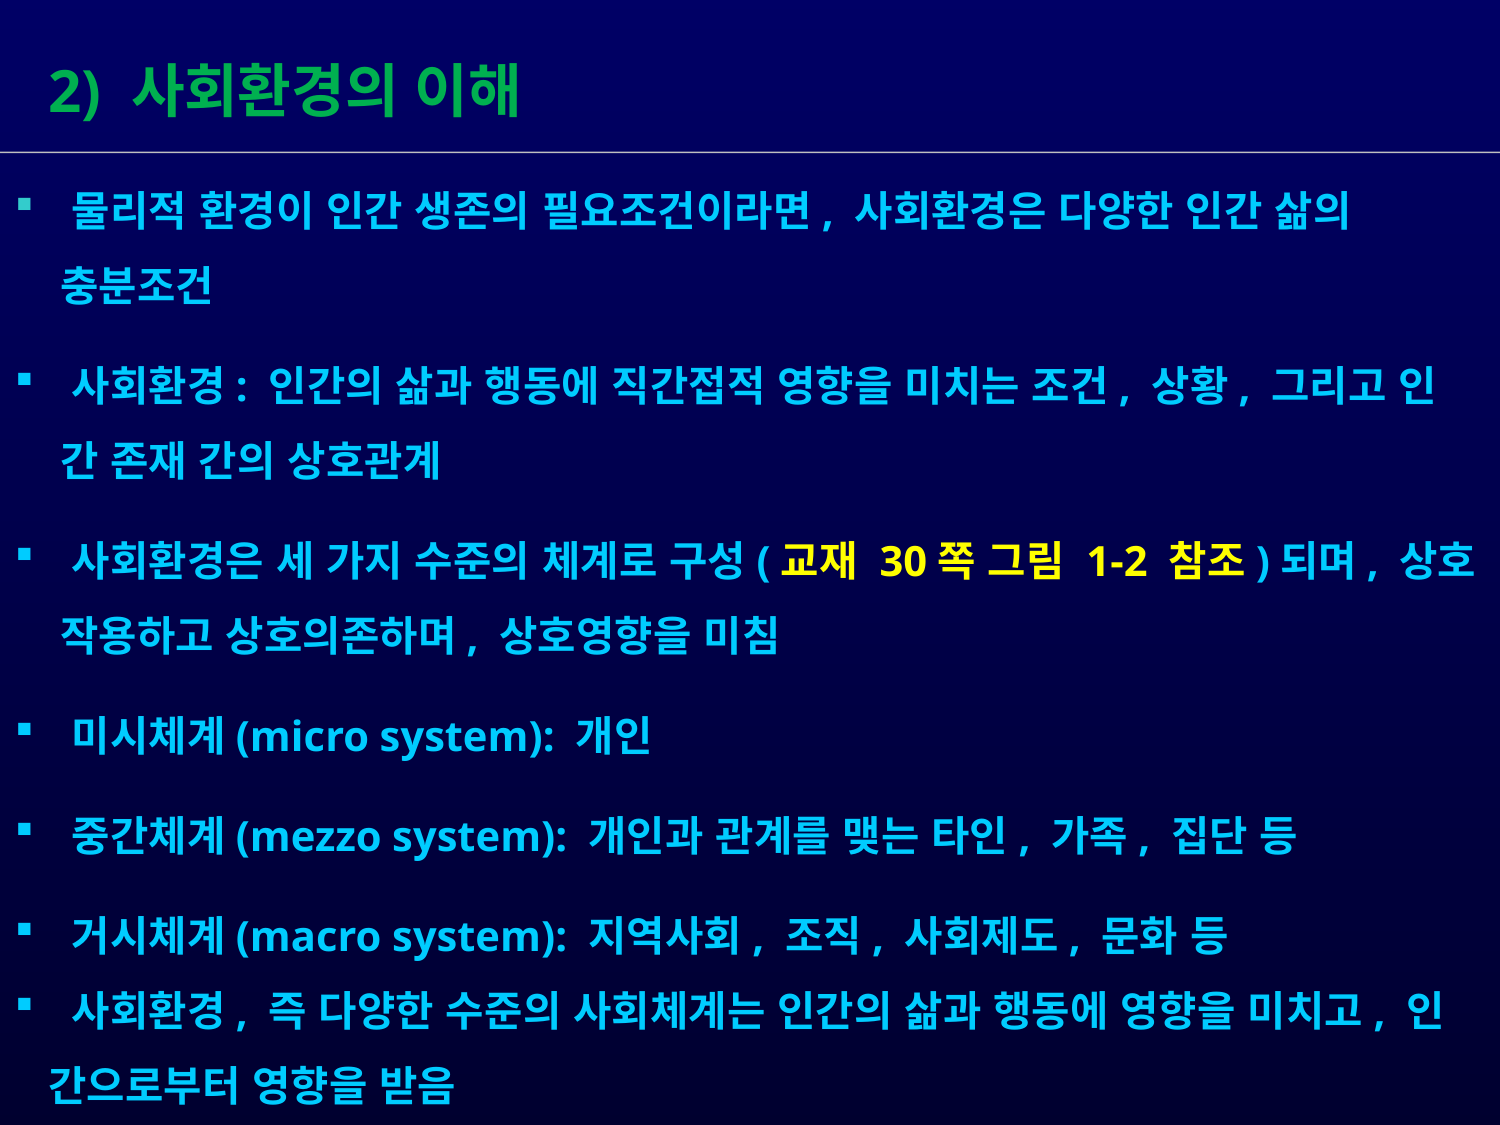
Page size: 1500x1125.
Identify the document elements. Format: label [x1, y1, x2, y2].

text_box [0, 46, 1500, 1125]
